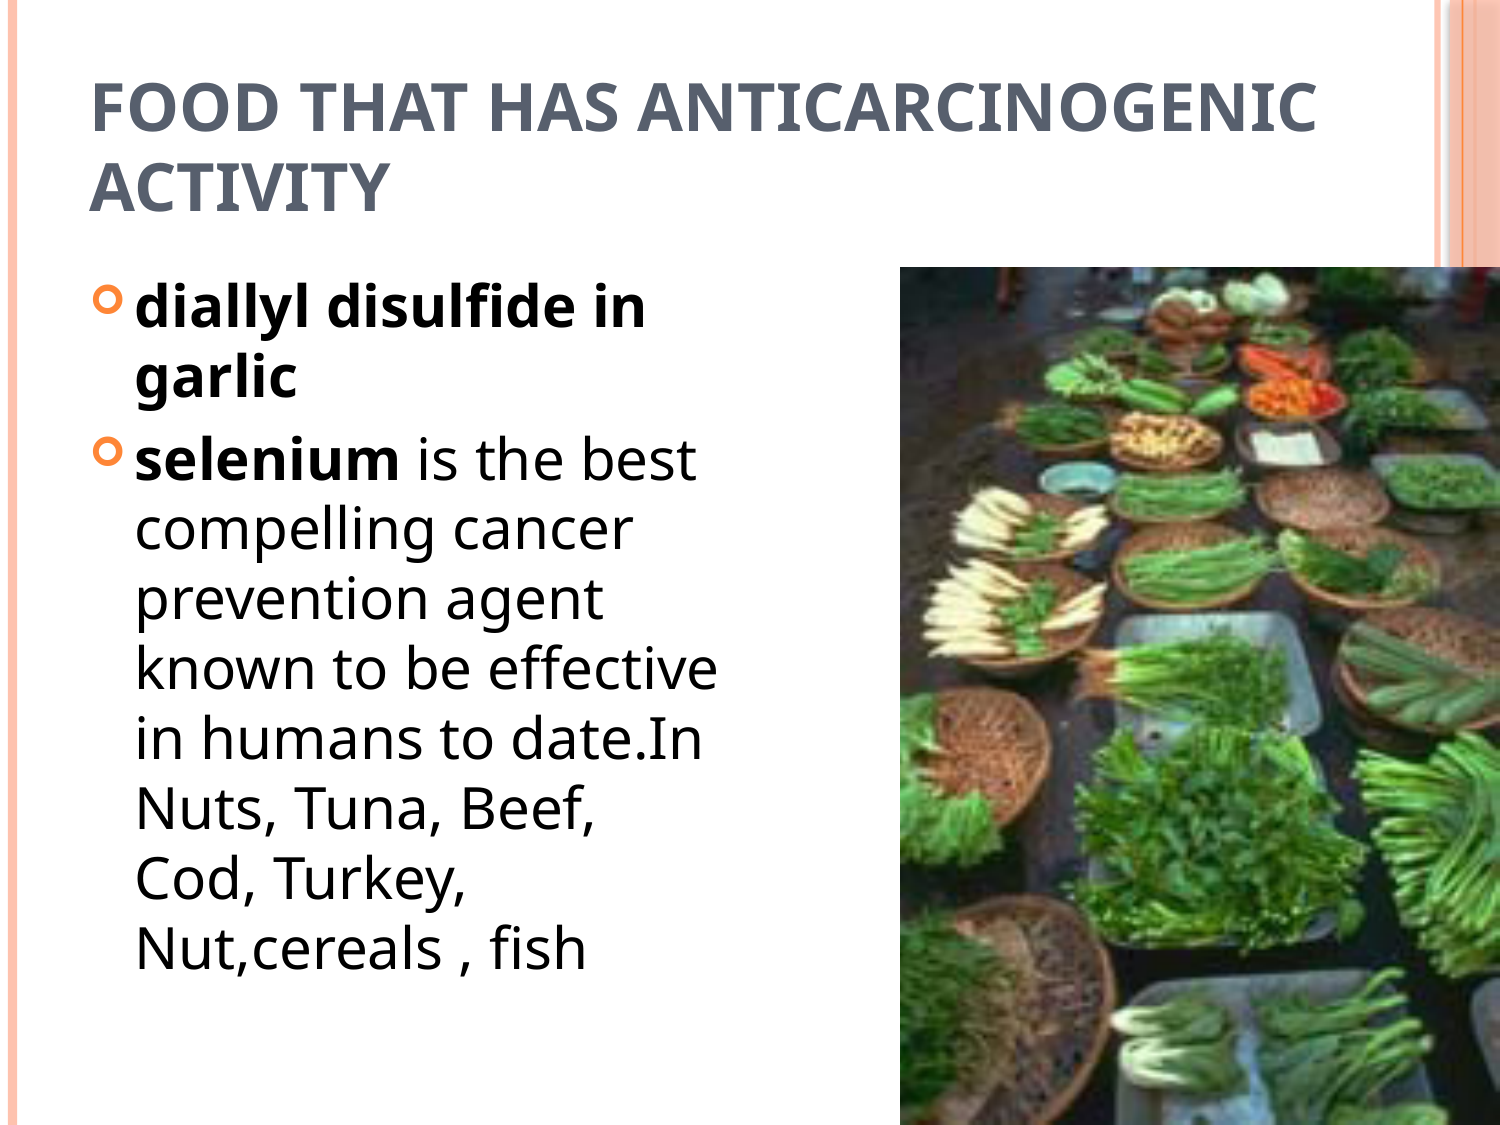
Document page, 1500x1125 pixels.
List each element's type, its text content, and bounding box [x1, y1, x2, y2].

title Food that has anticarcinogenic activity [74, 44, 1425, 233]
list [899, 266, 1500, 1125]
list diallyl disulfide in garlic selenium is the best compelling cancer prevention agent known to be effective in humans to date.In Nuts, Tuna, Beef, Cod, Turkey, Nut,cereals , fish [74, 262, 737, 1000]
